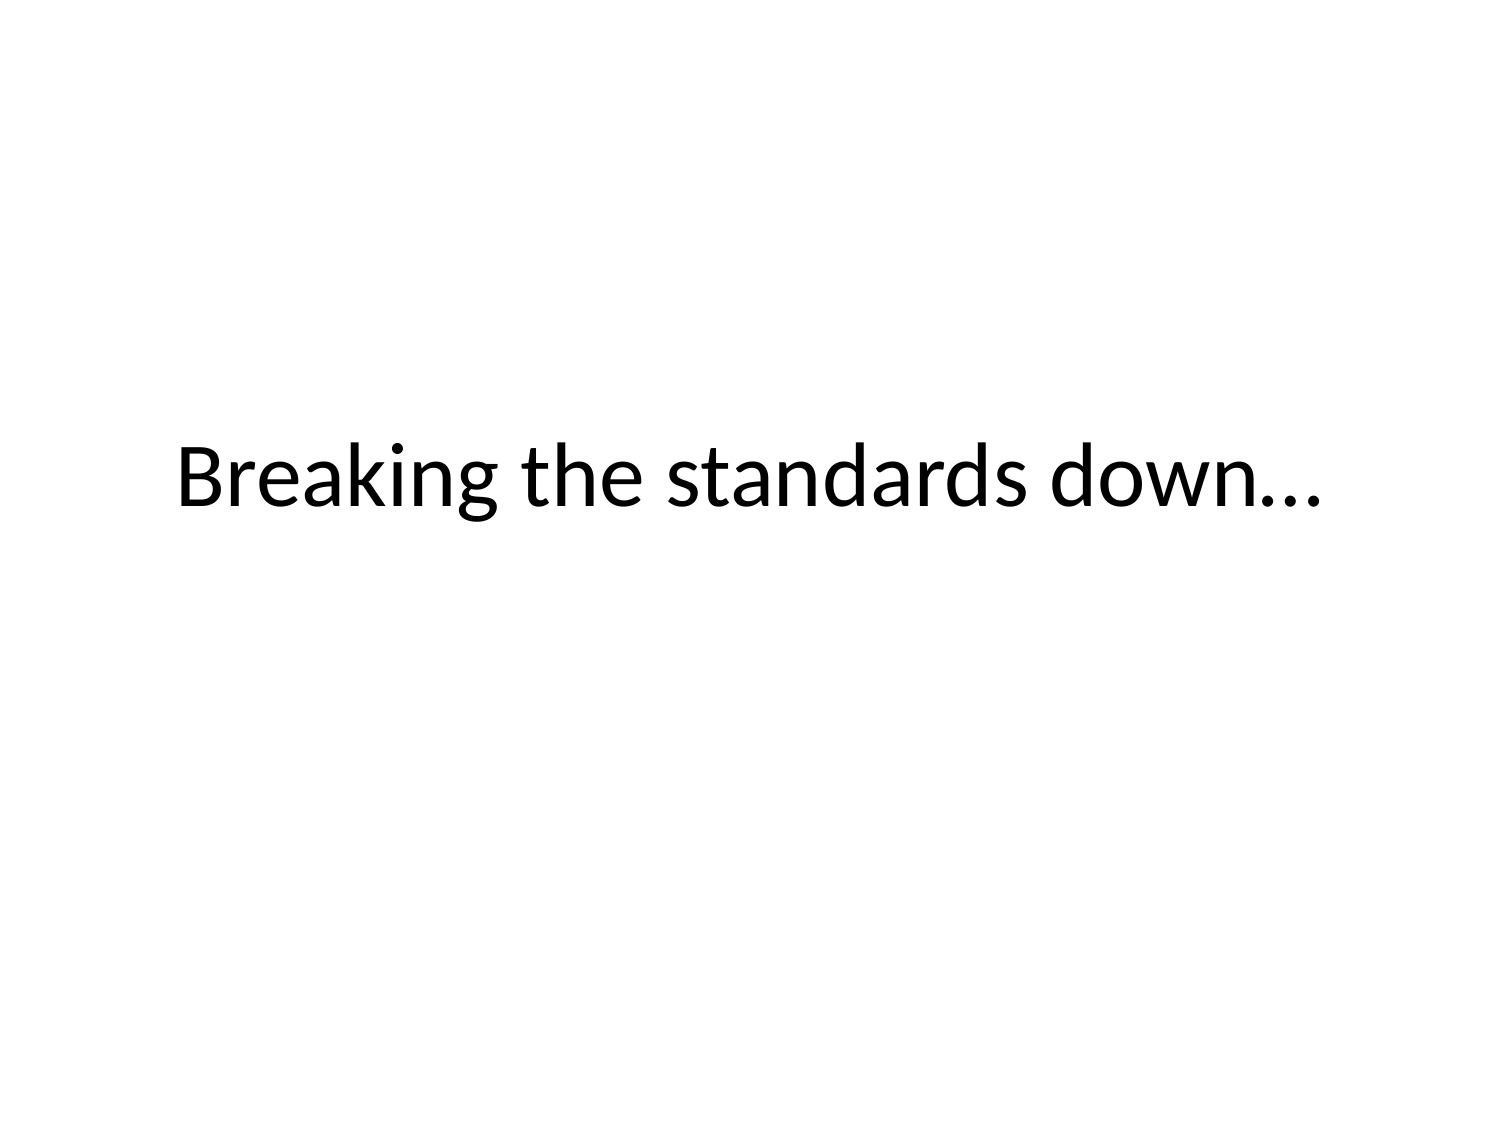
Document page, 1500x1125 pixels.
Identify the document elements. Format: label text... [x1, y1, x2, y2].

title Breaking the standards down… [112, 349, 1388, 591]
